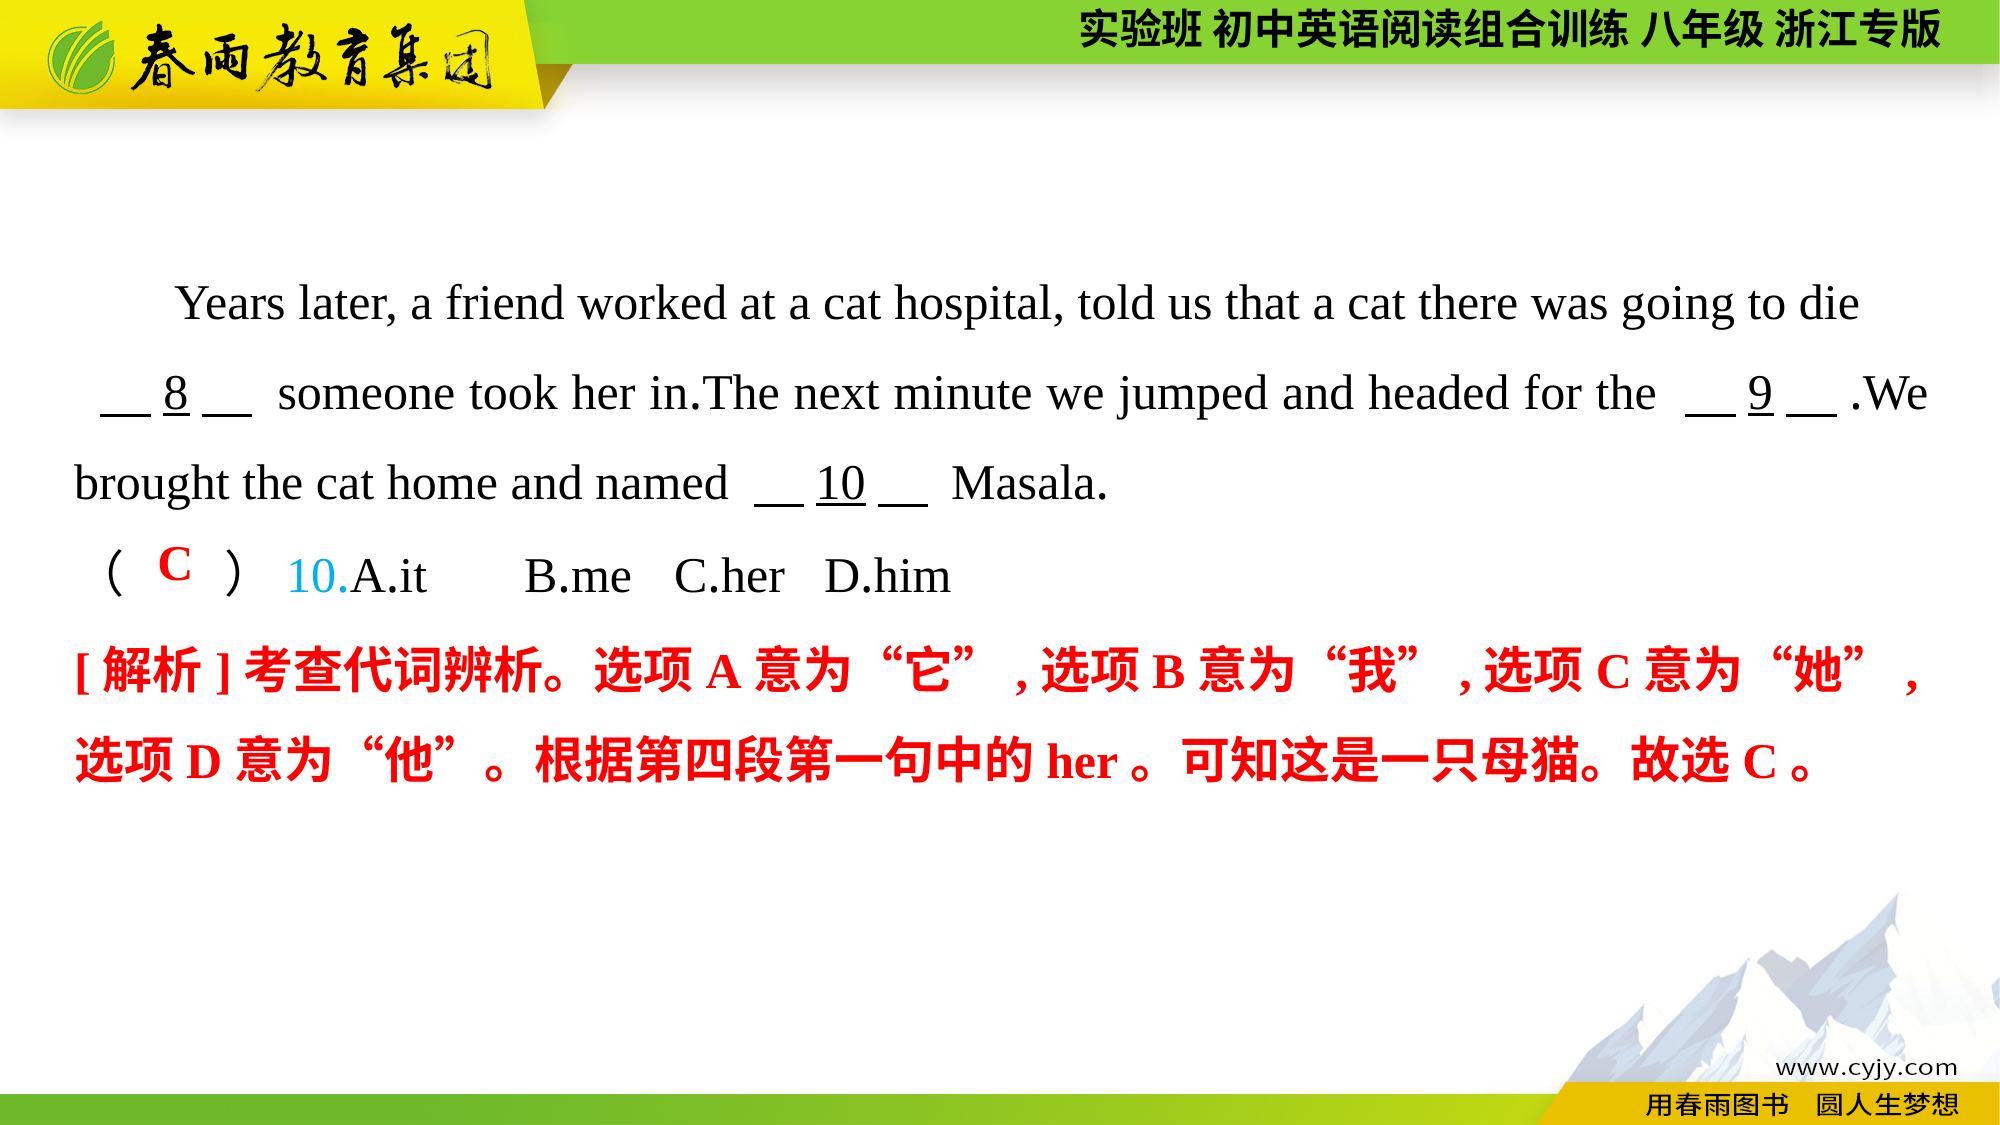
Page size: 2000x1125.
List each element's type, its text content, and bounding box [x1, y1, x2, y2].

picture [0, 0, 2000, 1125]
text_box [解析]考查代词辨析。选项A意为“它”,选项B意为“我”,选项C意为“她”,选项D意为“他”。根据第四段第一句中的her。可知这是一只母猫。故选C。 [59, 610, 1944, 797]
list Years later, a friend worked at a cat hospital, told us that a cat there was going to die 8 someone took her in.The next minute we jumped and headed for the 9 .We brought the cat home and named 10 Masala. [59, 232, 1944, 509]
text_box C [142, 522, 209, 598]
text_box （ ）10.A.it B.me C.her D.him [59, 509, 1944, 610]
